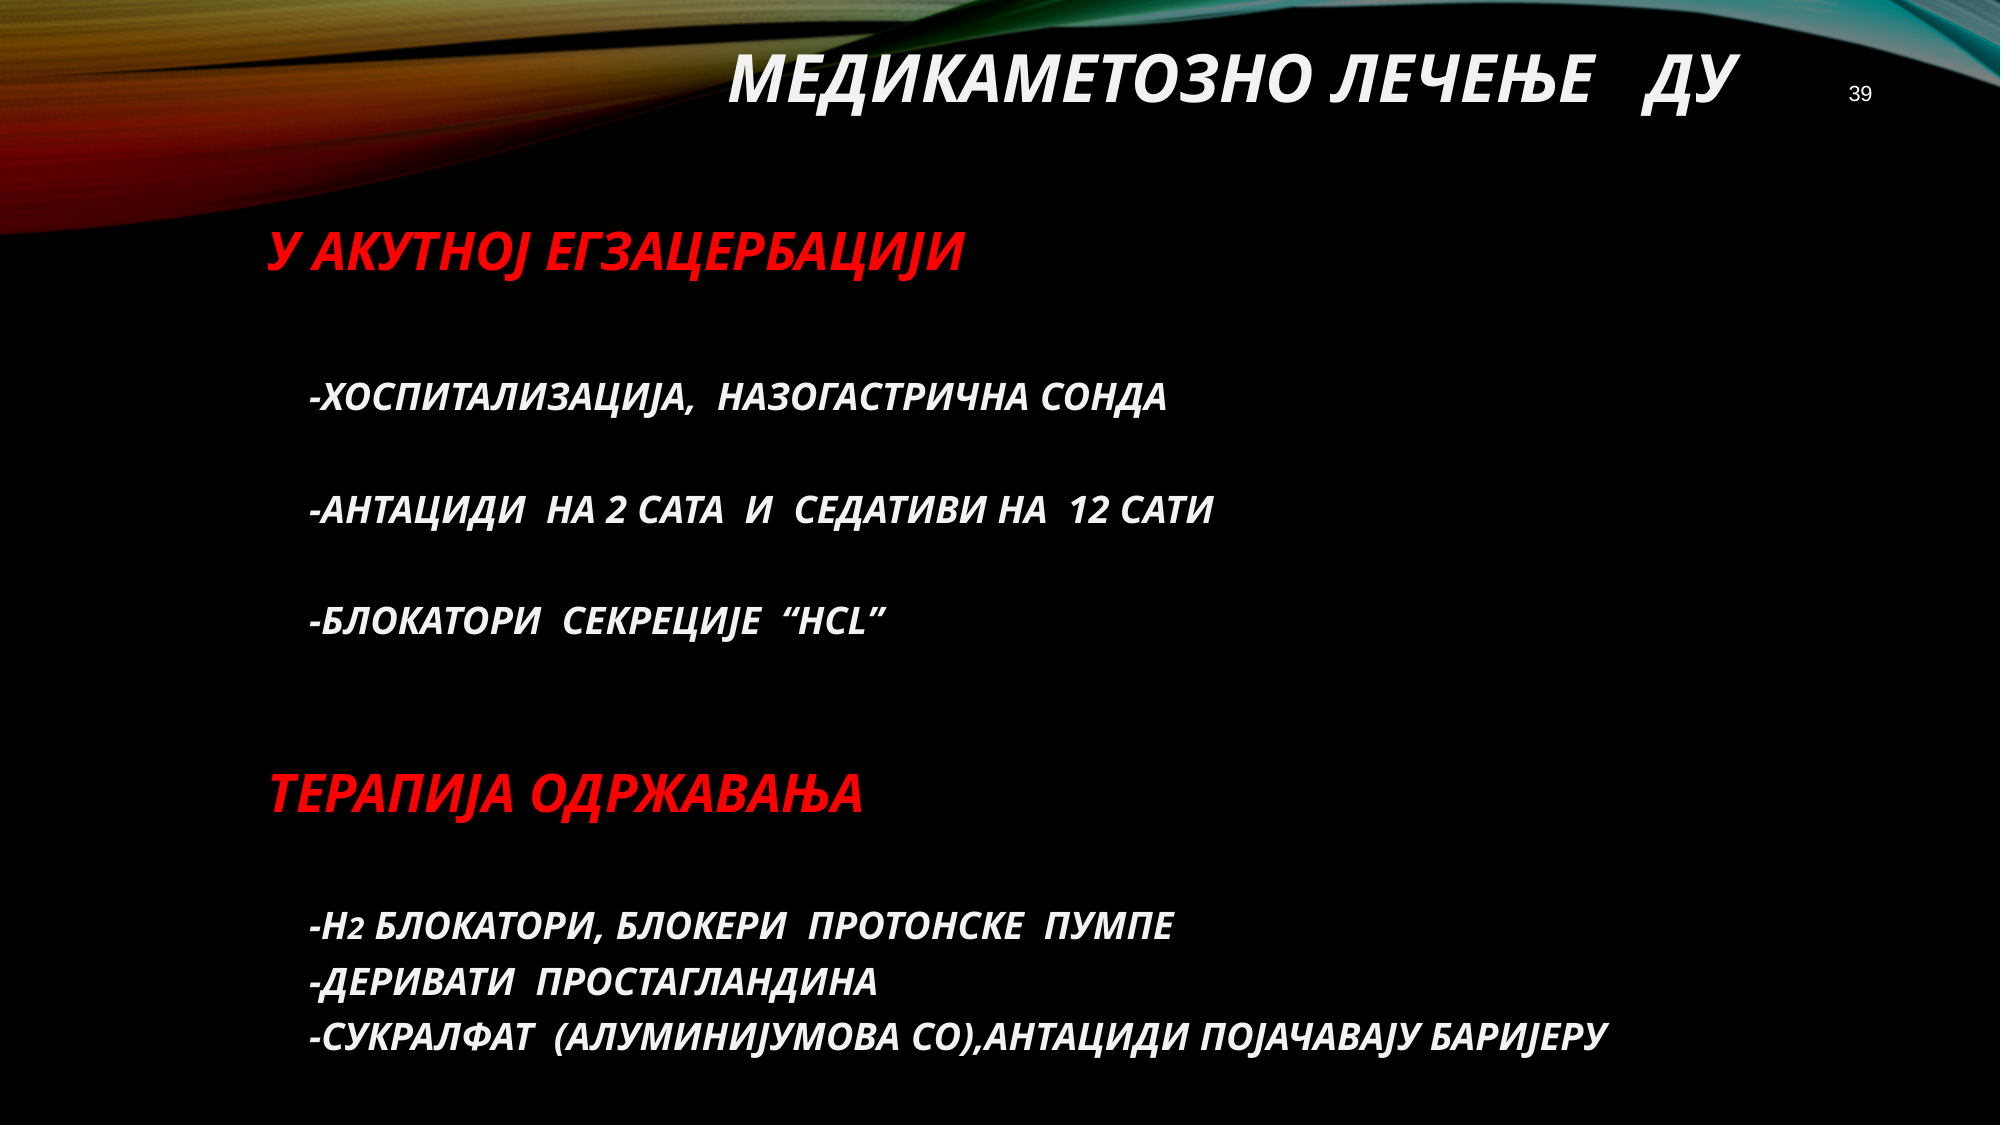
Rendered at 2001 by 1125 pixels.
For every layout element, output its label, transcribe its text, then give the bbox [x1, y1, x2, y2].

title МЕДИКАМЕТОЗНО ЛЕЧЕЊЕ ДУ [249, 0, 1750, 161]
picture [0, 0, 2000, 237]
slide_number 39 [1750, 62, 1888, 123]
list У АКУТНОЈ ЕГЗАЦЕРБАЦИЈИ -ХОСПИТАЛИЗАЦИЈА, НАЗОГАСТРИЧНА СОНДА -АНТАЦИДИ НА 2 САТА И СЕДАТИВИ НА 12 САТИ -БЛОКАТОРИ СЕКРЕЦИЈЕ “HCL” ТЕРАПИЈА ОДРЖАВАЊА -H2 БЛОКАТОРИ, БЛОКЕРИ ПРОТОНСКЕ ПУМПЕ -ДЕРИВАТИ ПРОСТАГЛАНДИНА -СУКРАЛФАТ (АЛУМИНИЈУМОВА СО),АНТАЦИДИ ПОЈАЧАВАЈУ БАРИЈЕРУ [249, 222, 1750, 1125]
